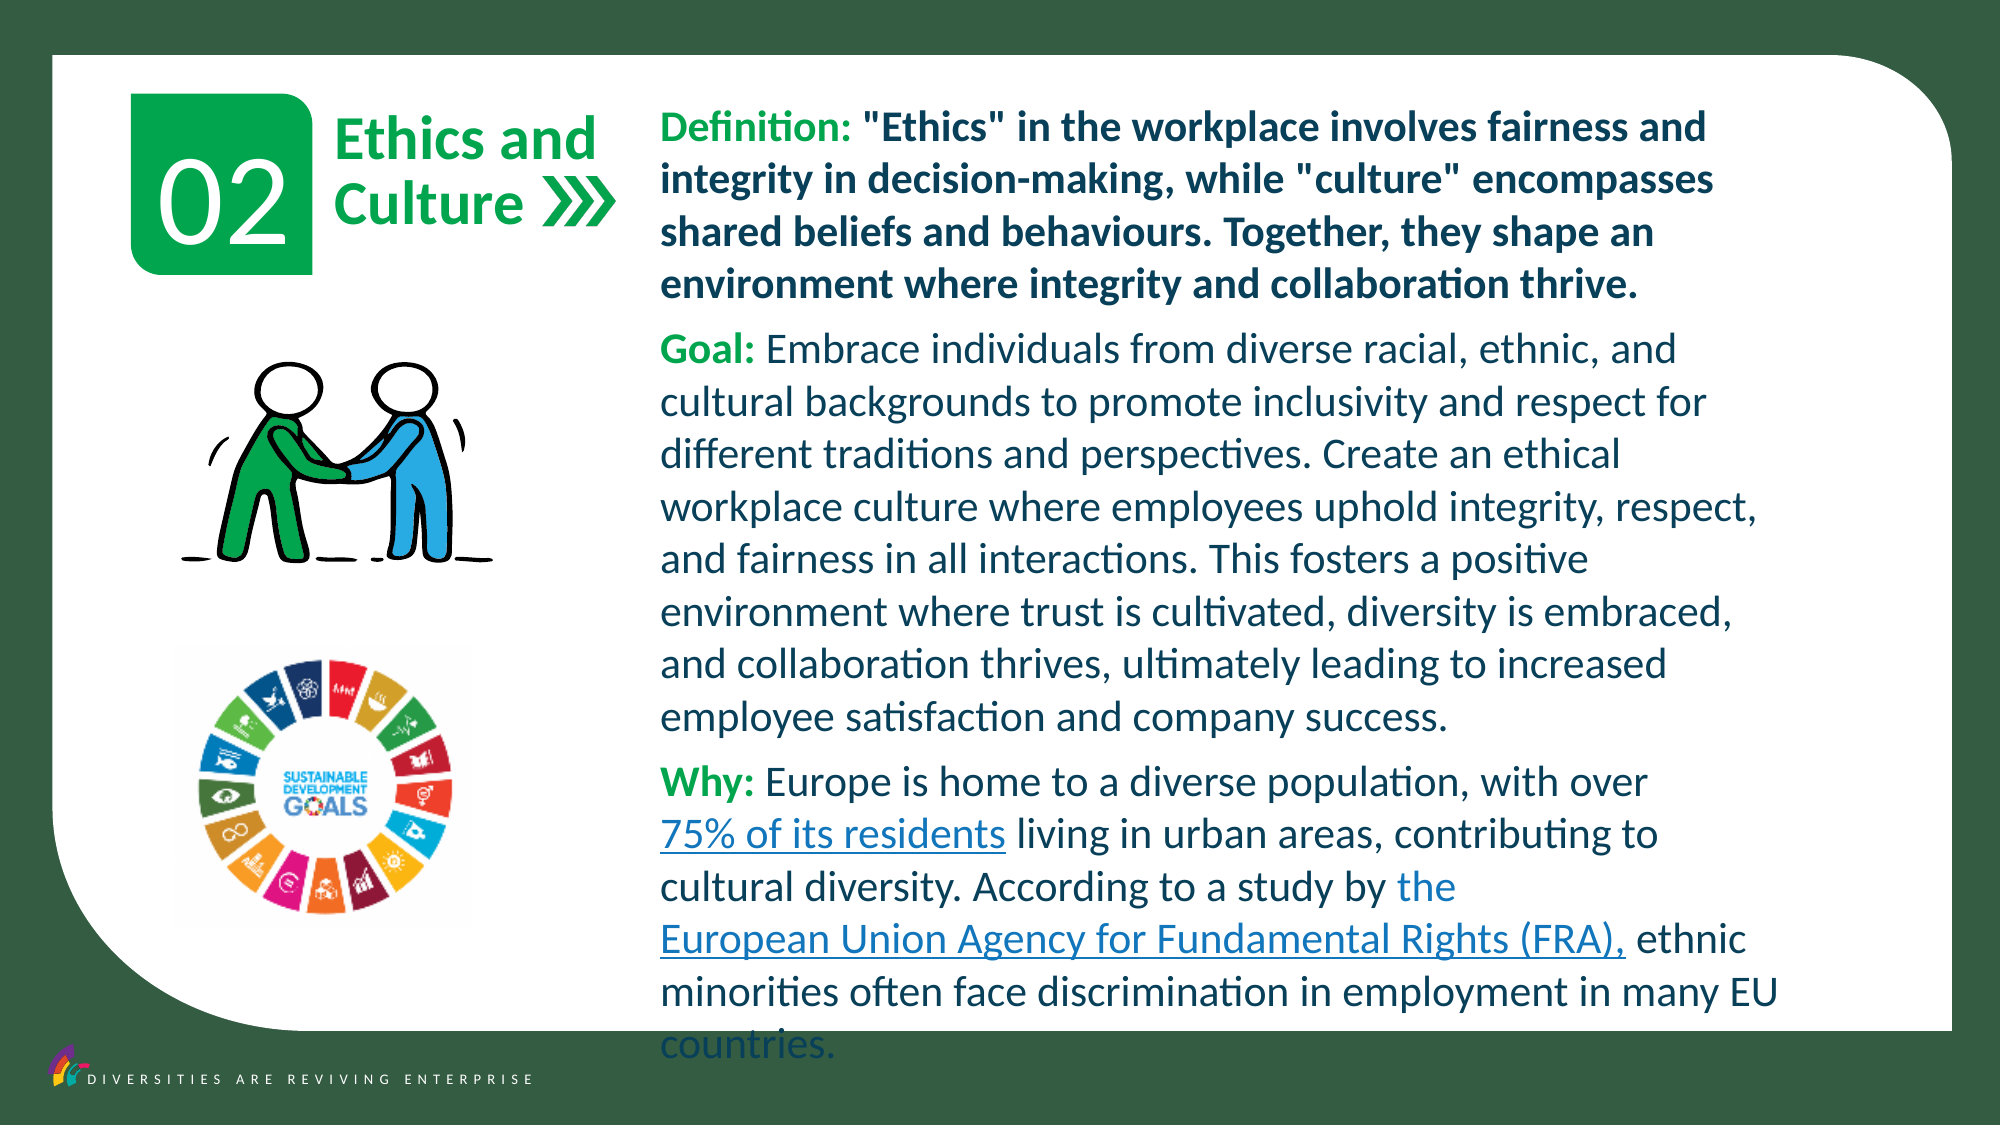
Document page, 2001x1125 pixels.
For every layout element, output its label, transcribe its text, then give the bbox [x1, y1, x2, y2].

picture [535, 158, 622, 244]
picture [175, 646, 472, 929]
text_box Definition: "Ethics" in the workplace involves fairness and integrity in decision-making, while "culture" encompasses shared beliefs and behaviours. Together, they shape an environment where integrity and collaboration thrive. Goal: Embrace individuals from diverse racial, ethnic, and cultural backgrounds to promote inclusivity and respect for different traditions and perspectives. Create an ethical workplace culture where employees uphold integrity, respect, and fairness in all interactions. This fosters a positive environment where trust is cultivated, diversity is embraced, and collaboration thrives, ultimately leading to increased employee satisfaction and company success. Why: Europe is home to a diverse population, with over 75% of its residents living in urban areas, contributing to cultural diversity. According to a study by the European Union Agency for Fundamental Rights (FRA), ethnic minorities often face discrimination in employment in many EU countries. [645, 90, 1797, 224]
text_box 03 [124, 424, 306, 582]
text_box Ethics and Culture [320, 99, 718, 277]
text_box [130, 103, 314, 276]
text_box 02 [124, 90, 306, 247]
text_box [181, 361, 494, 564]
